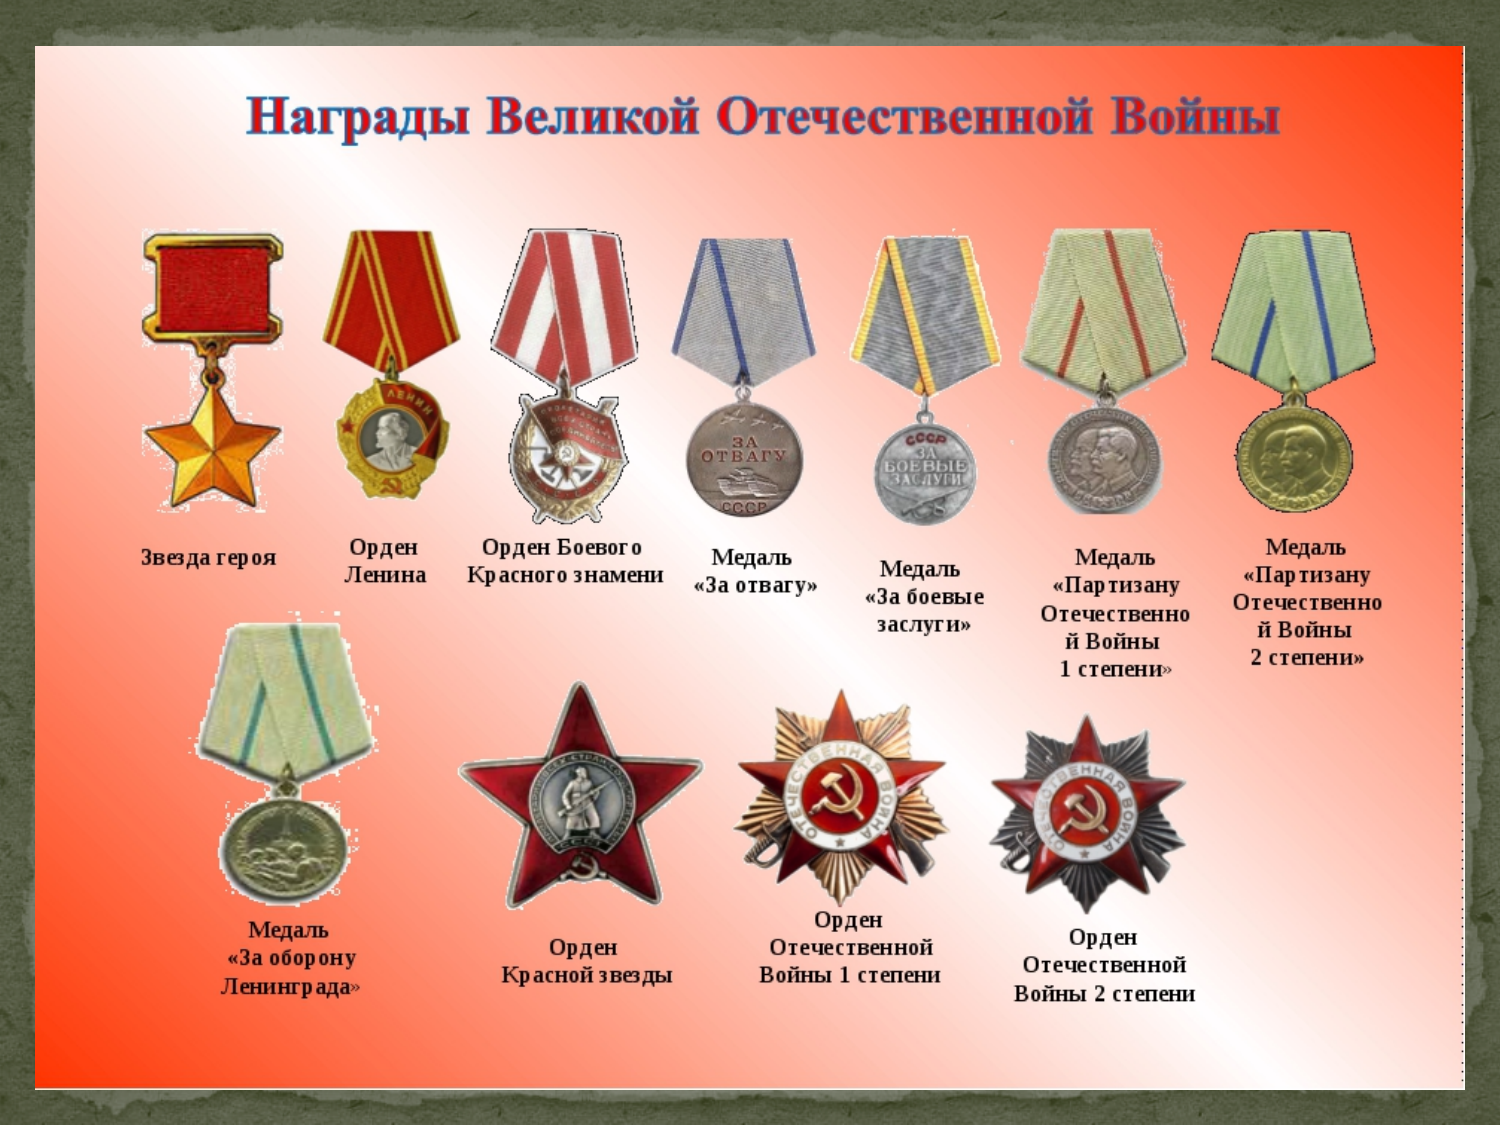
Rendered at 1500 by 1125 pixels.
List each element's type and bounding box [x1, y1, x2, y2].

picture [35, 46, 1465, 1090]
